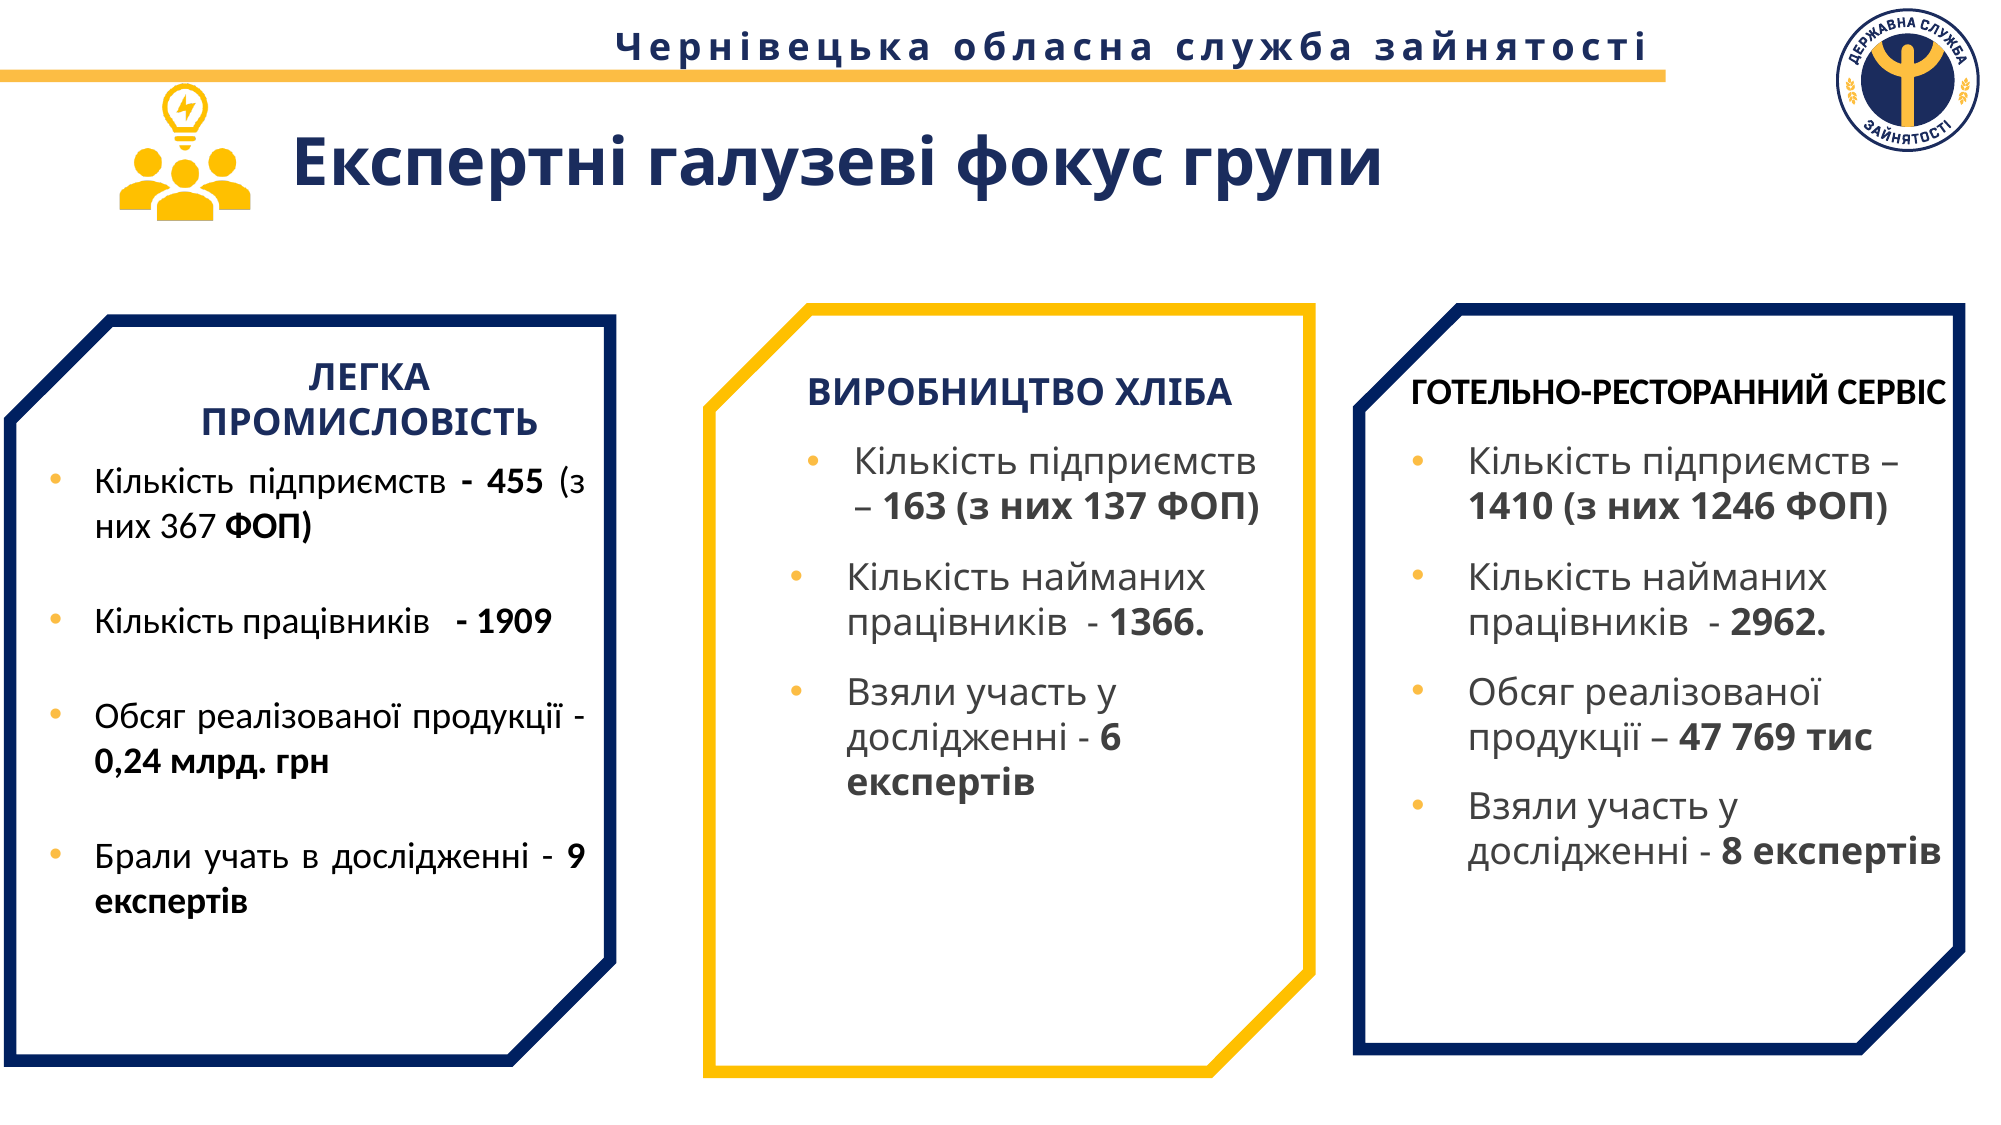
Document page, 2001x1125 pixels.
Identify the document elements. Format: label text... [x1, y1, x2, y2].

text_box [1406, 308, 1961, 360]
text_box ГОТЕЛЬНО-РЕСТОРАННИЙ СЕРВІС Кількість підприємств – 1410 (з них 1246 ФОП) Кількість найманих працівників - 2962. Обсяг реалізованої продукції – 47 769 тис Взяли участь у дослідженні - 8 експертів [1379, 360, 1980, 880]
text_box [708, 308, 1311, 1074]
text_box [1829, 1, 1988, 160]
text_box Чернівецька обласна служба зайнятості [600, 15, 1666, 76]
text_box [270, 68, 1667, 83]
text_box [0, 68, 98, 83]
text_box [9, 409, 549, 1062]
text_box ВИРОБНИЦТВО ХЛІБА Кількість підприємств – 163 (з них 137 ФОП) Кількість найманих працівників - 1366. Взяли участь у дослідженні - 6 експертів [775, 360, 1295, 810]
title Експертні галузеві фокус групи [276, 120, 1724, 208]
picture [98, 64, 270, 240]
text_box [83, 319, 612, 973]
text_box ЛЕГКА ПРОМИСЛОВІСТЬ Кількість підприємств - 455 (з них 367 ФОП) Кількість працівників - 1909 Обсяг реалізованої продукції - 0,24 млрд. грн Брали учать в дослідженні - 9 експертів [20, 346, 600, 1024]
text_box [1358, 387, 1961, 1051]
